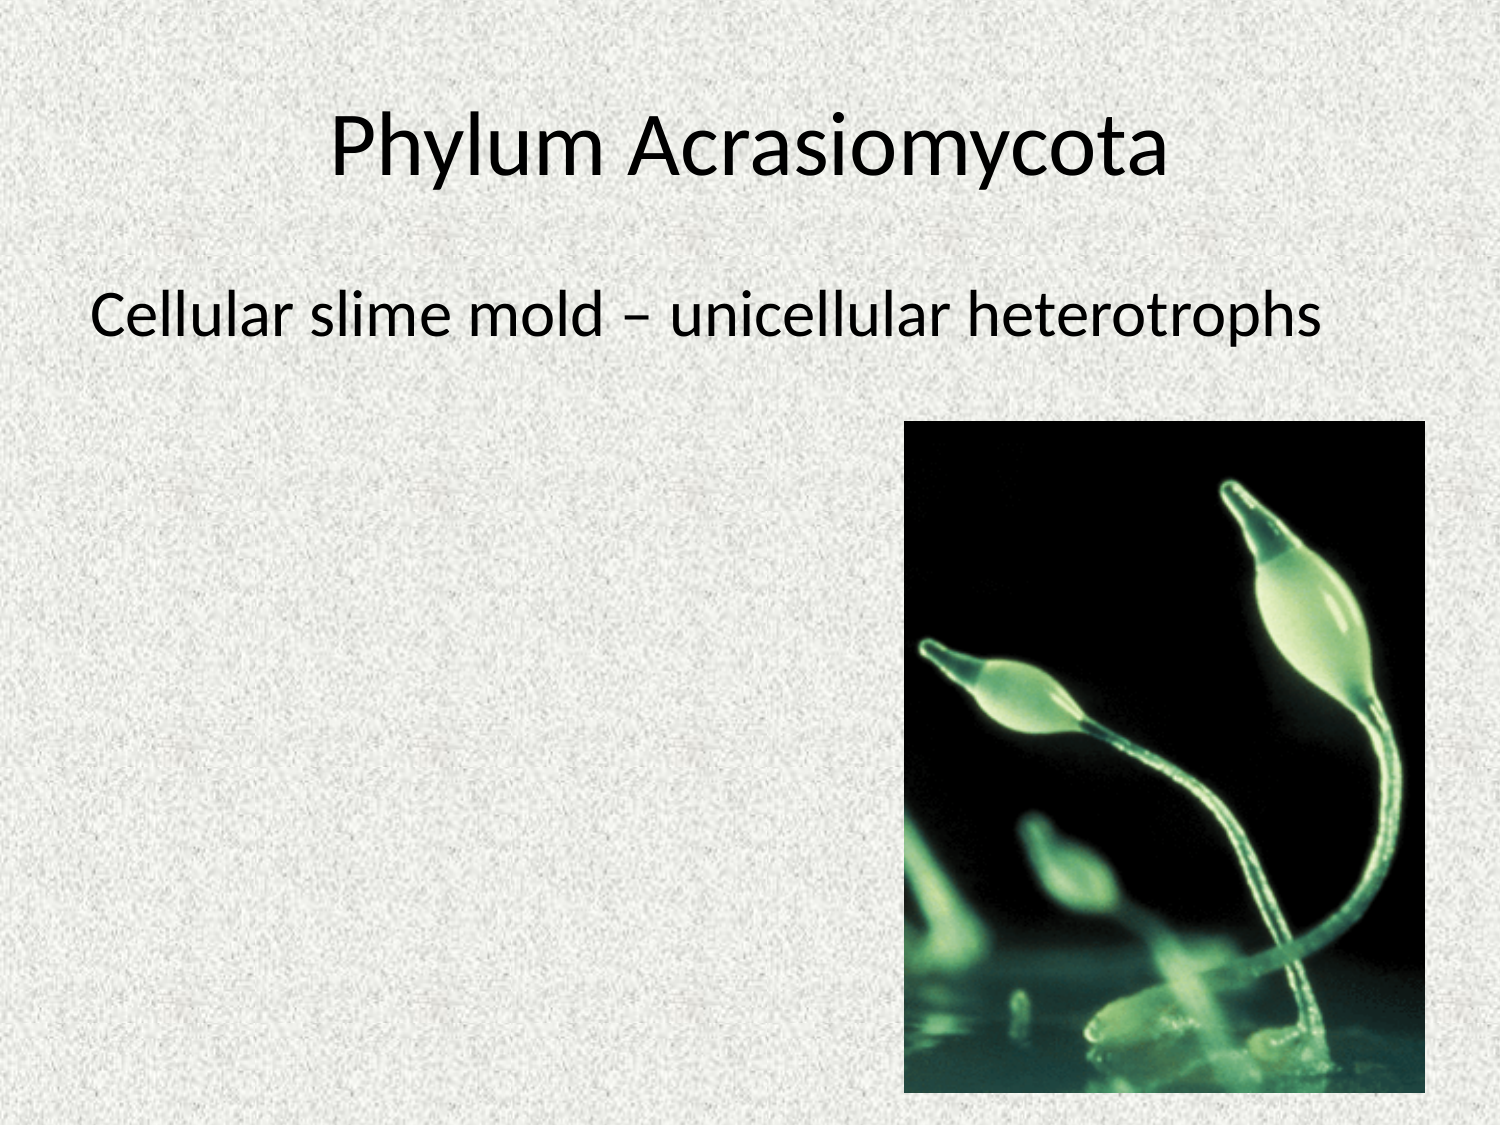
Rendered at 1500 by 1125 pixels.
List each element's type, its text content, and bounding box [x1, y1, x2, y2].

list Cellular slime mold – unicellular heterotrophs [75, 262, 1425, 1005]
title Phylum Acrasiomycota [75, 45, 1425, 233]
picture [0, 0, 1500, 1125]
